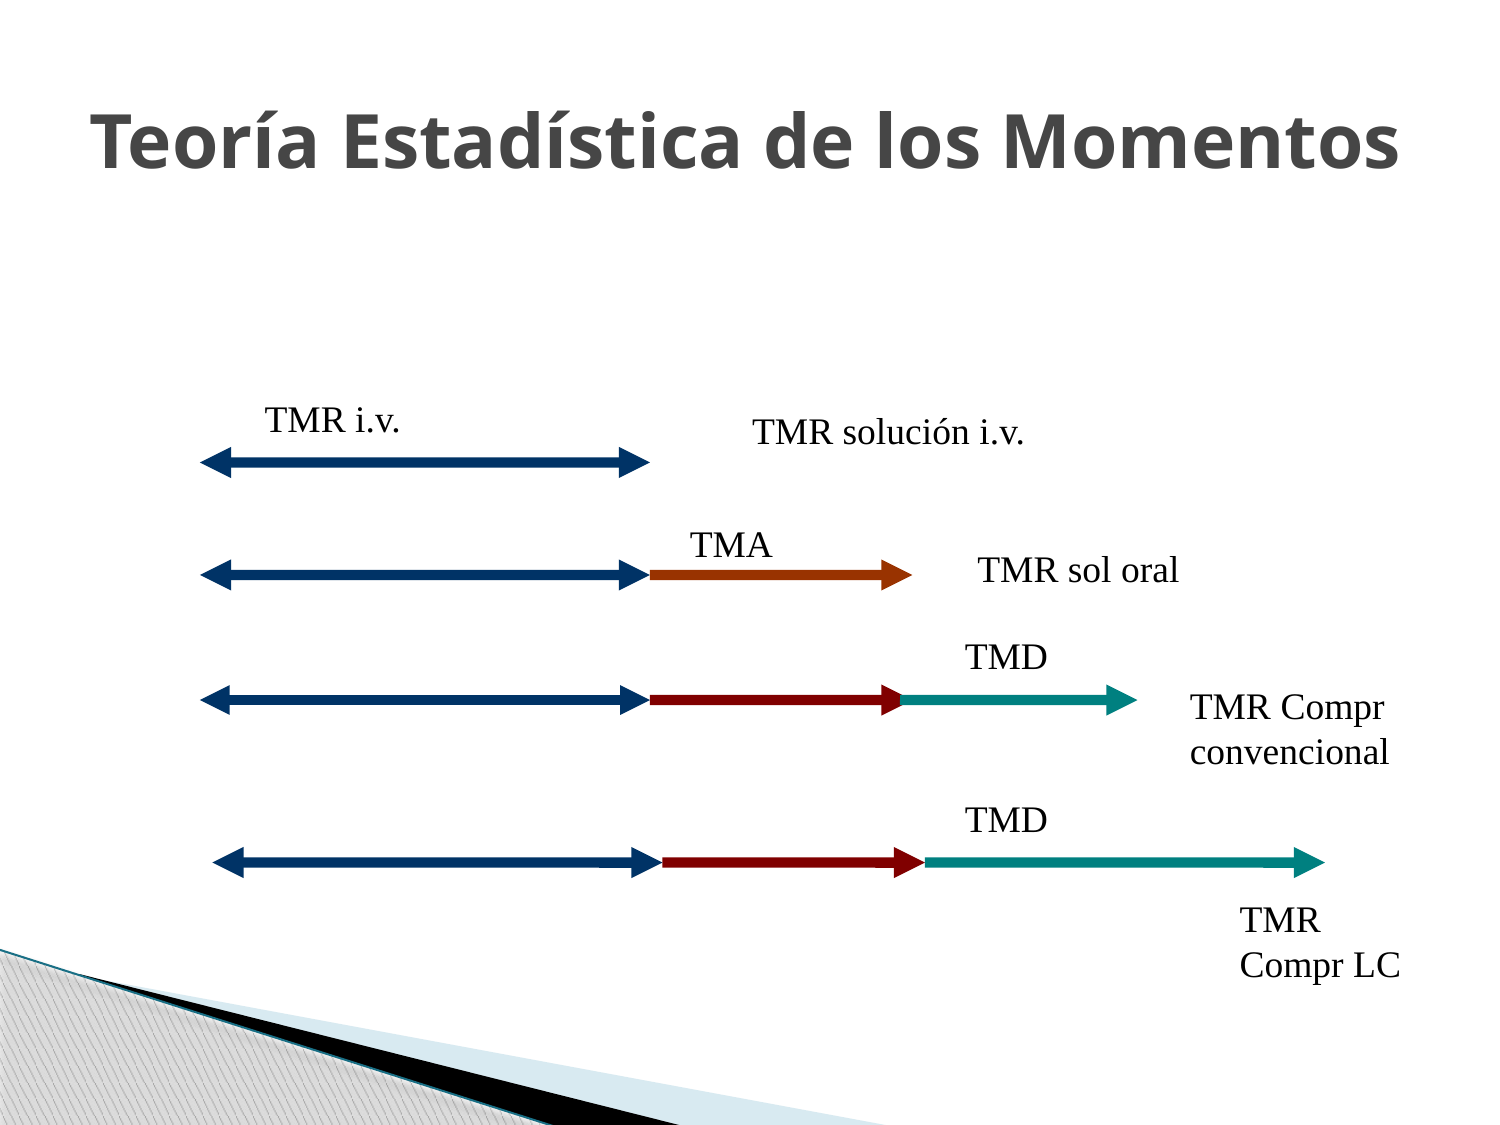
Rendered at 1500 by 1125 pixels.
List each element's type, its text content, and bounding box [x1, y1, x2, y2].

text_box TMA [675, 512, 863, 573]
text_box TMR Compr convencional [1174, 674, 1463, 780]
text_box TMD [949, 624, 1100, 685]
text_box TMR i.v. [249, 387, 550, 448]
text_box [649, 568, 913, 582]
text_box [900, 701, 911, 707]
text_box [900, 693, 911, 699]
text_box [899, 693, 1138, 707]
text_box TMD [950, 787, 1225, 848]
list [74, 242, 1426, 986]
text_box [199, 693, 649, 707]
text_box TMR sol oral [962, 537, 1313, 598]
text_box [212, 856, 662, 869]
text_box [924, 856, 1325, 869]
title Teoría Estadística de los Momentos [75, 45, 1425, 233]
text_box TMR solución i.v. [737, 399, 1050, 460]
text_box TMR Compr LC [1224, 887, 1438, 993]
text_box [662, 856, 925, 869]
text_box [199, 456, 650, 469]
text_box [199, 568, 649, 582]
